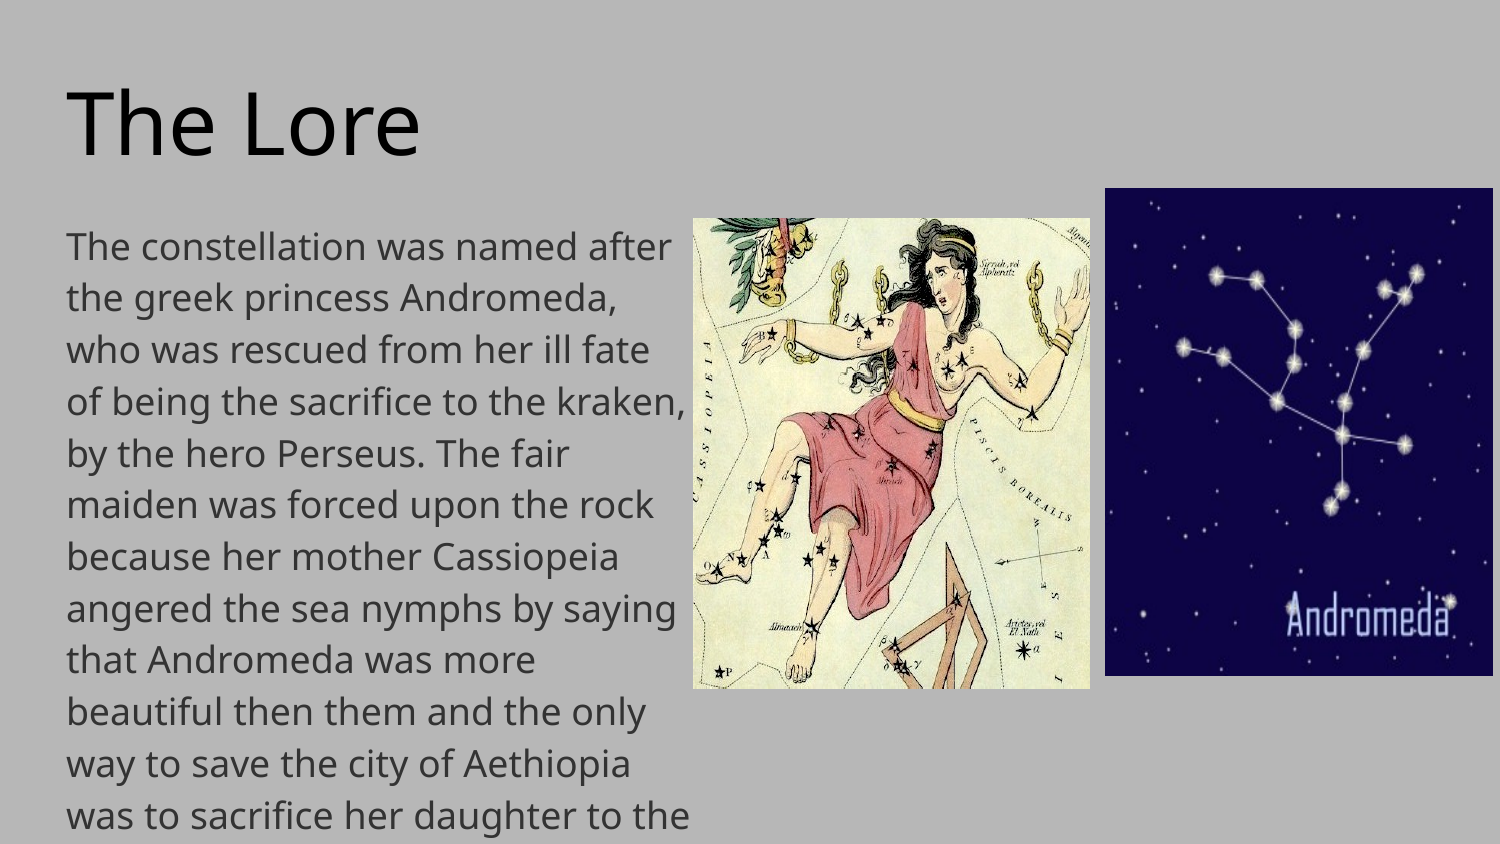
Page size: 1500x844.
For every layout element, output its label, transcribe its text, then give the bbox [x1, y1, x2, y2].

picture [1105, 187, 1493, 677]
title The Lore [51, 51, 1449, 189]
picture [692, 217, 1090, 689]
list The constellation was named after the greek princess Andromeda, who was rescued from her ill fate of being the sacrifice to the kraken, by the hero Perseus. The fair maiden was forced upon the rock because her mother Cassiopeia angered the sea nymphs by saying that Andromeda was more beautiful then them and the only way to save the city of Aethiopia was to sacrifice her daughter to the monster. [51, 200, 708, 752]
